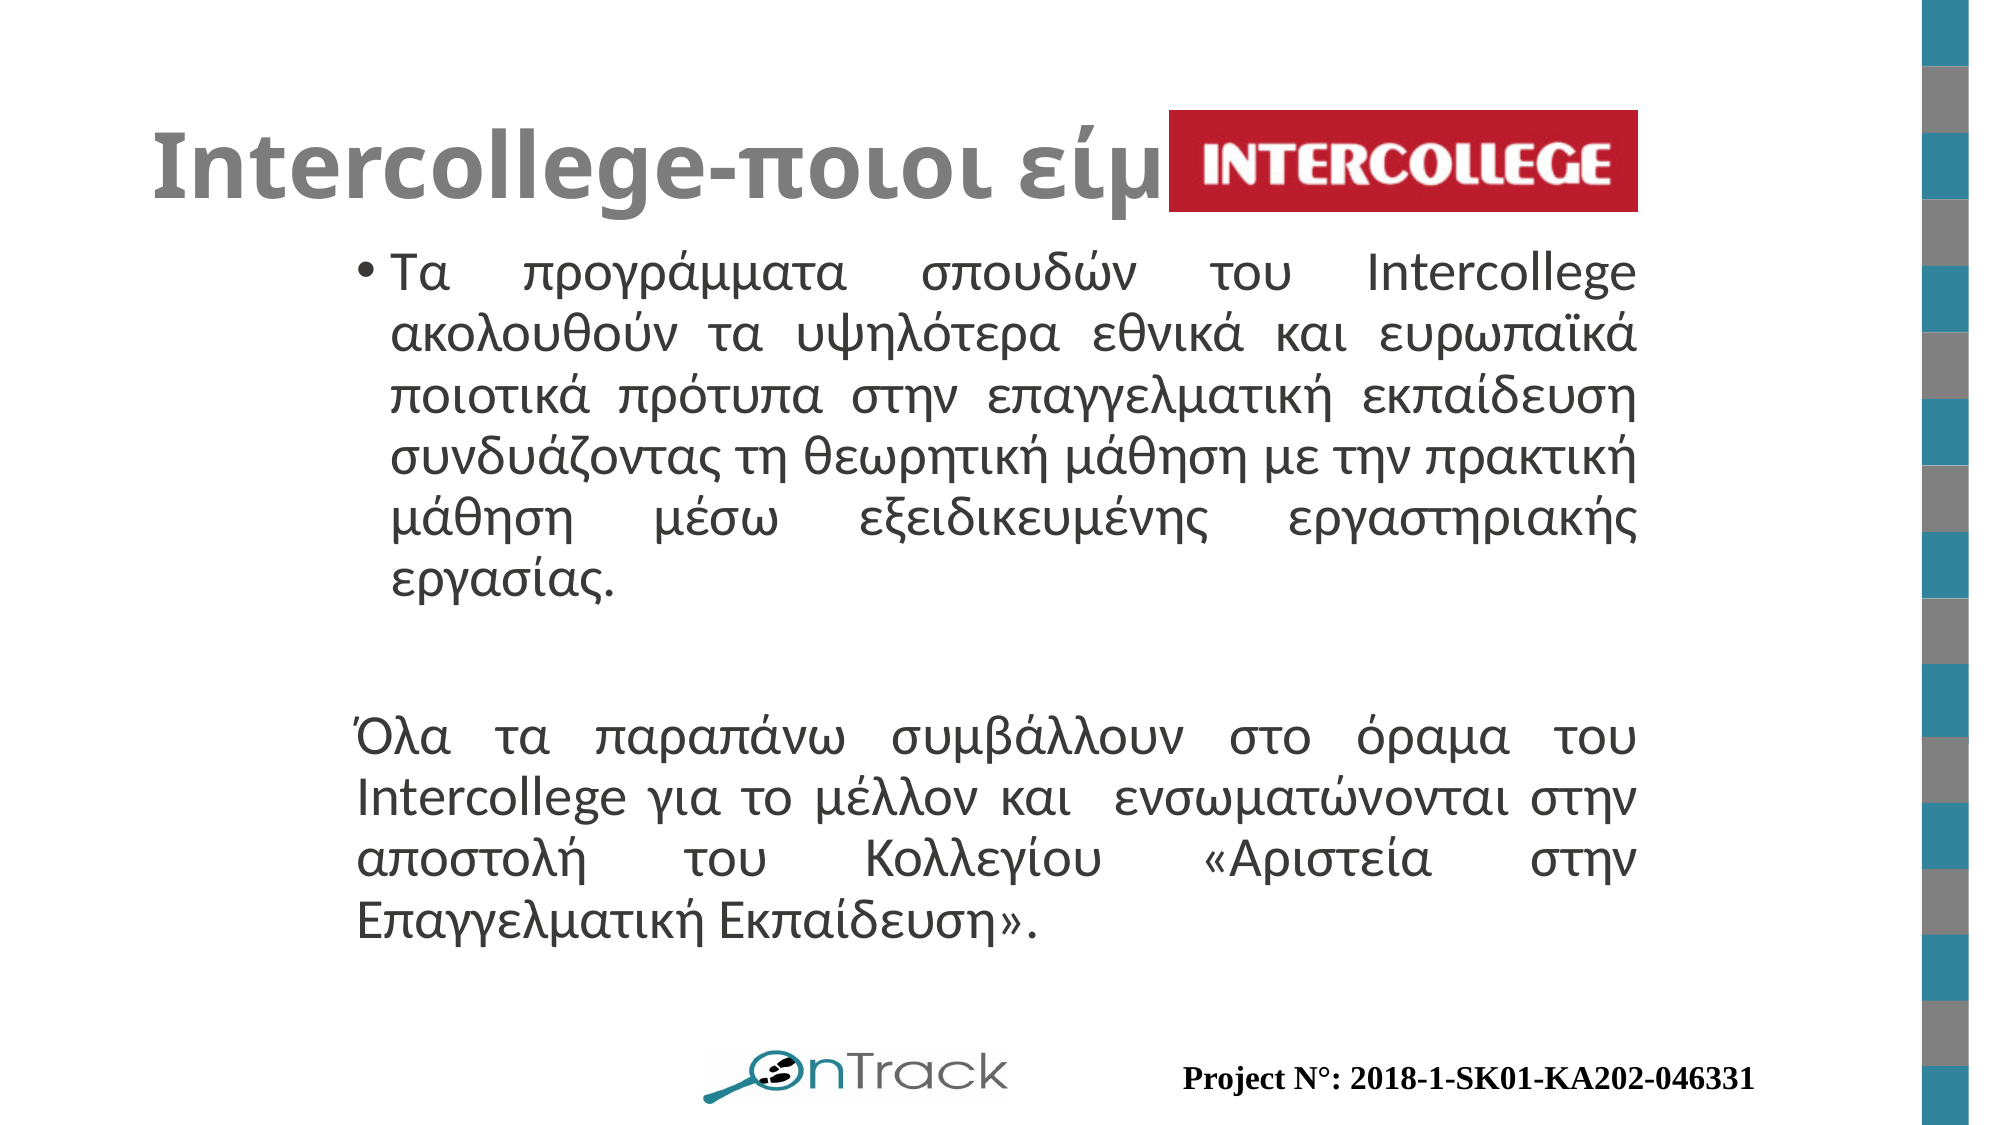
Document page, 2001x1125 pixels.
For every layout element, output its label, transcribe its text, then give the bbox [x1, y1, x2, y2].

picture [703, 1048, 1008, 1104]
title Intercollege-ποιοι είμαστε; [137, 59, 1863, 278]
picture [1169, 109, 1638, 212]
list Τα προγράμματα σπουδών του Intercollege ακολουθούν τα υψηλότερα εθνικά και ευρωπαϊκά ποιοτικά πρότυπα στην επαγγελματική εκπαίδευση συνδυάζοντας τη θεωρητική μάθηση με την πρακτική μάθηση μέσω εξειδικευμένης εργαστηριακής εργασίας. Όλα τα παραπάνω συμβάλλουν στο όραμα του Intercollege για το μέλλον και ενσωματώνονται στην αποστολή του Κολλεγίου «Αριστεία στην Επαγγελματική Εκπαίδευση». [340, 278, 1654, 972]
